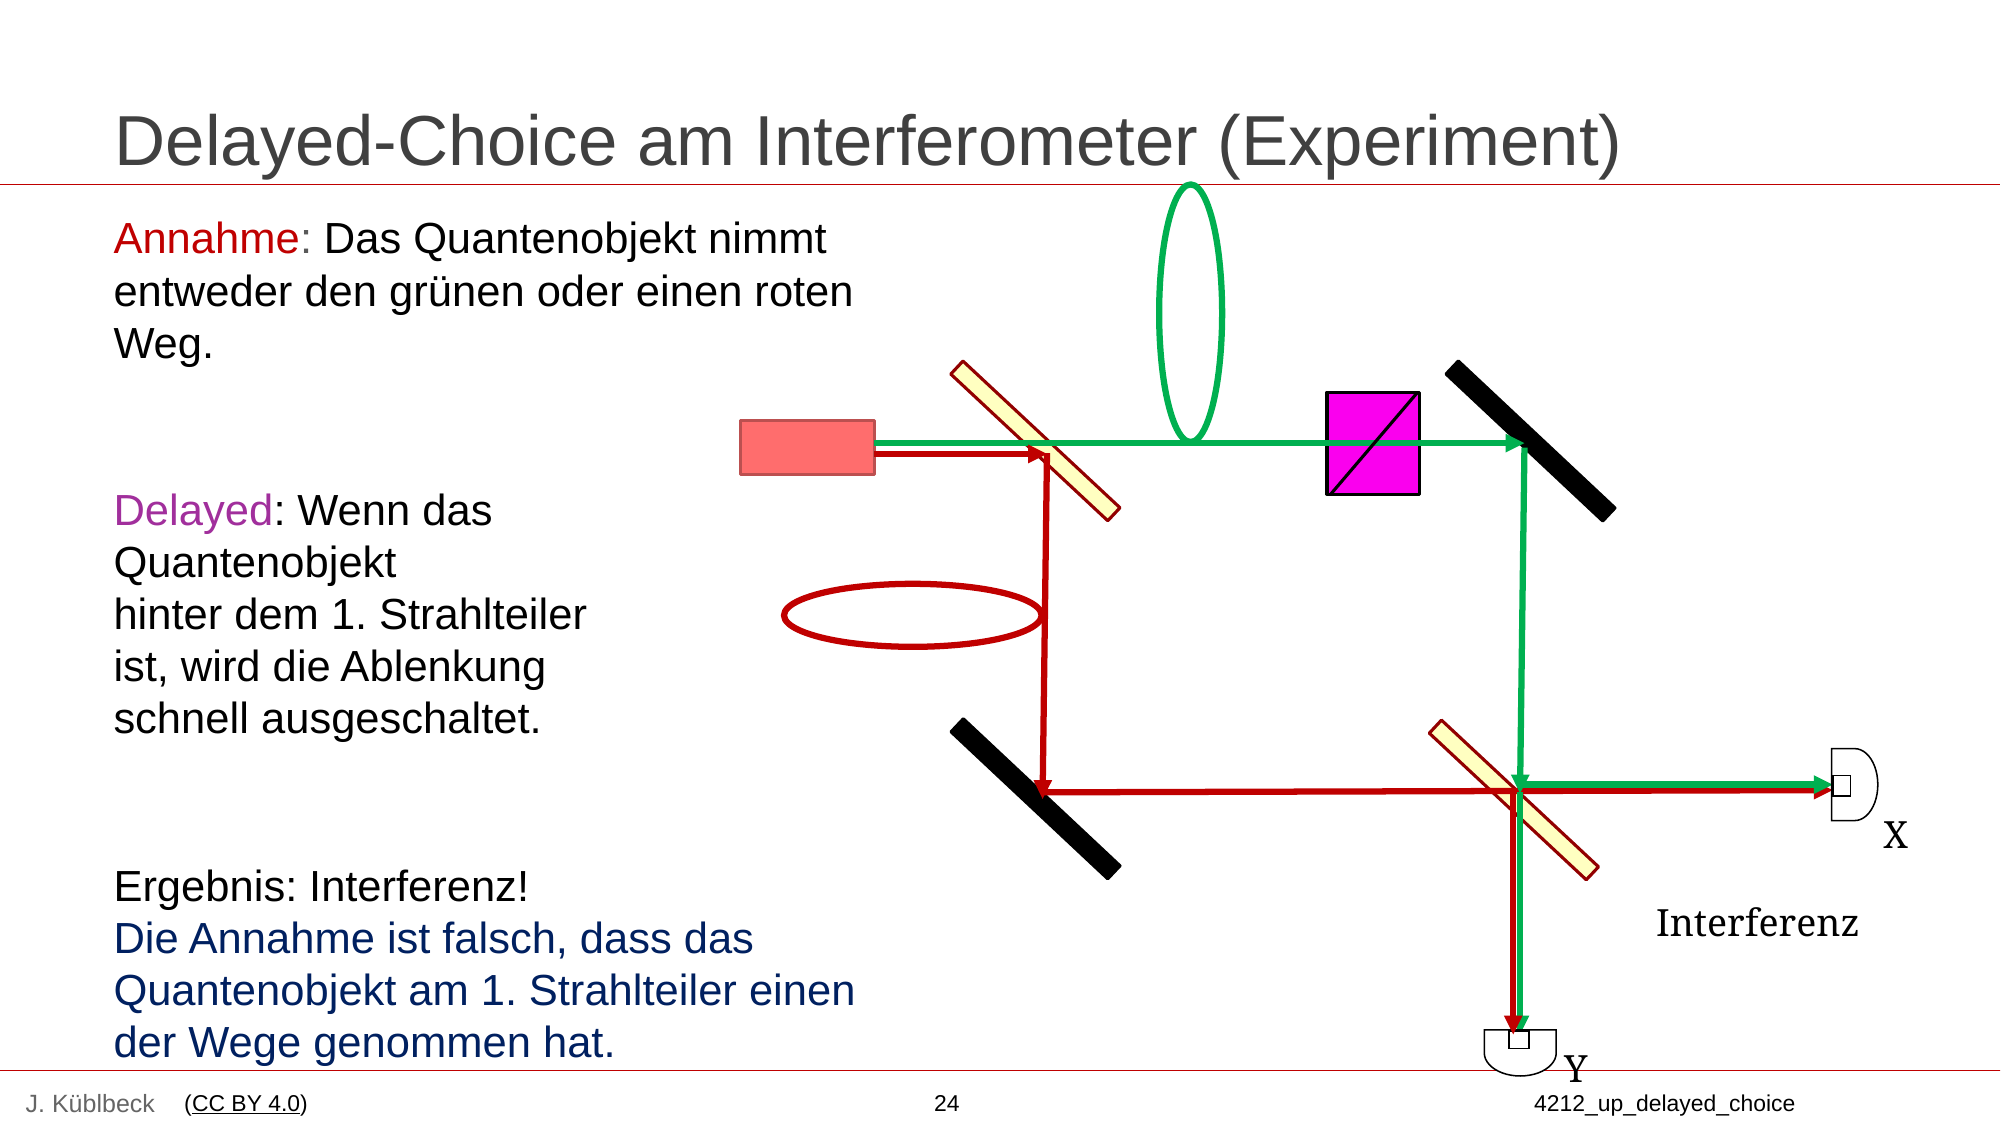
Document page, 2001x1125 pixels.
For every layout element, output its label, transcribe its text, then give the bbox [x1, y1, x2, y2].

list Annahme: Das Quantenobjekt nimmt entweder den grünen oder einen roten Weg. Delayed: Wenn das Quantenobjekt hinter dem 1. Strahlteiler ist, wird die Ablenkung schnell ausgeschaltet. Ergebnis: Interferenz! Die Annahme ist falsch, dass das Quantenobjekt am 1. Strahlteiler einen der Wege genommen hat. [98, 203, 930, 1076]
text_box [1330, 391, 1418, 495]
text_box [739, 420, 1925, 1099]
title Delayed-Choice am Interferometer (Experiment) [99, 90, 1900, 185]
text_box [1157, 182, 1224, 417]
